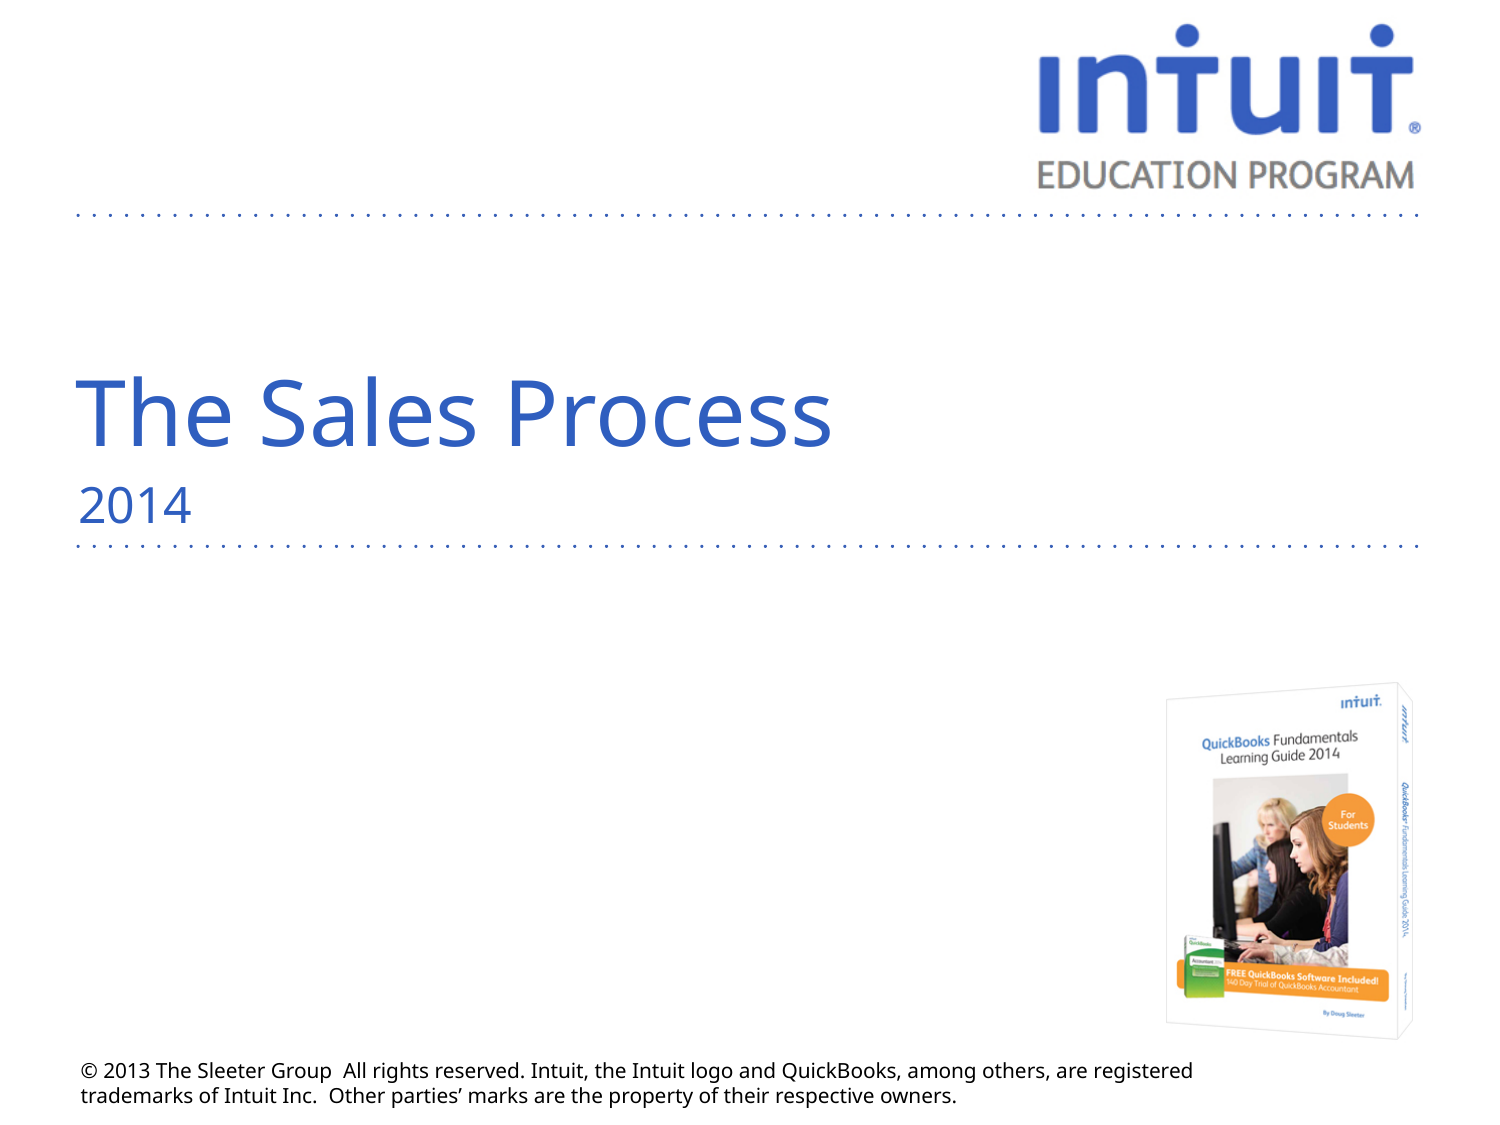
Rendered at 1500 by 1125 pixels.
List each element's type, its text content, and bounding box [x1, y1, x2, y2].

picture [1028, 12, 1433, 205]
picture [1166, 672, 1413, 1050]
title The Sales Process [75, 353, 1425, 465]
subtitle 2014 [78, 473, 1427, 538]
